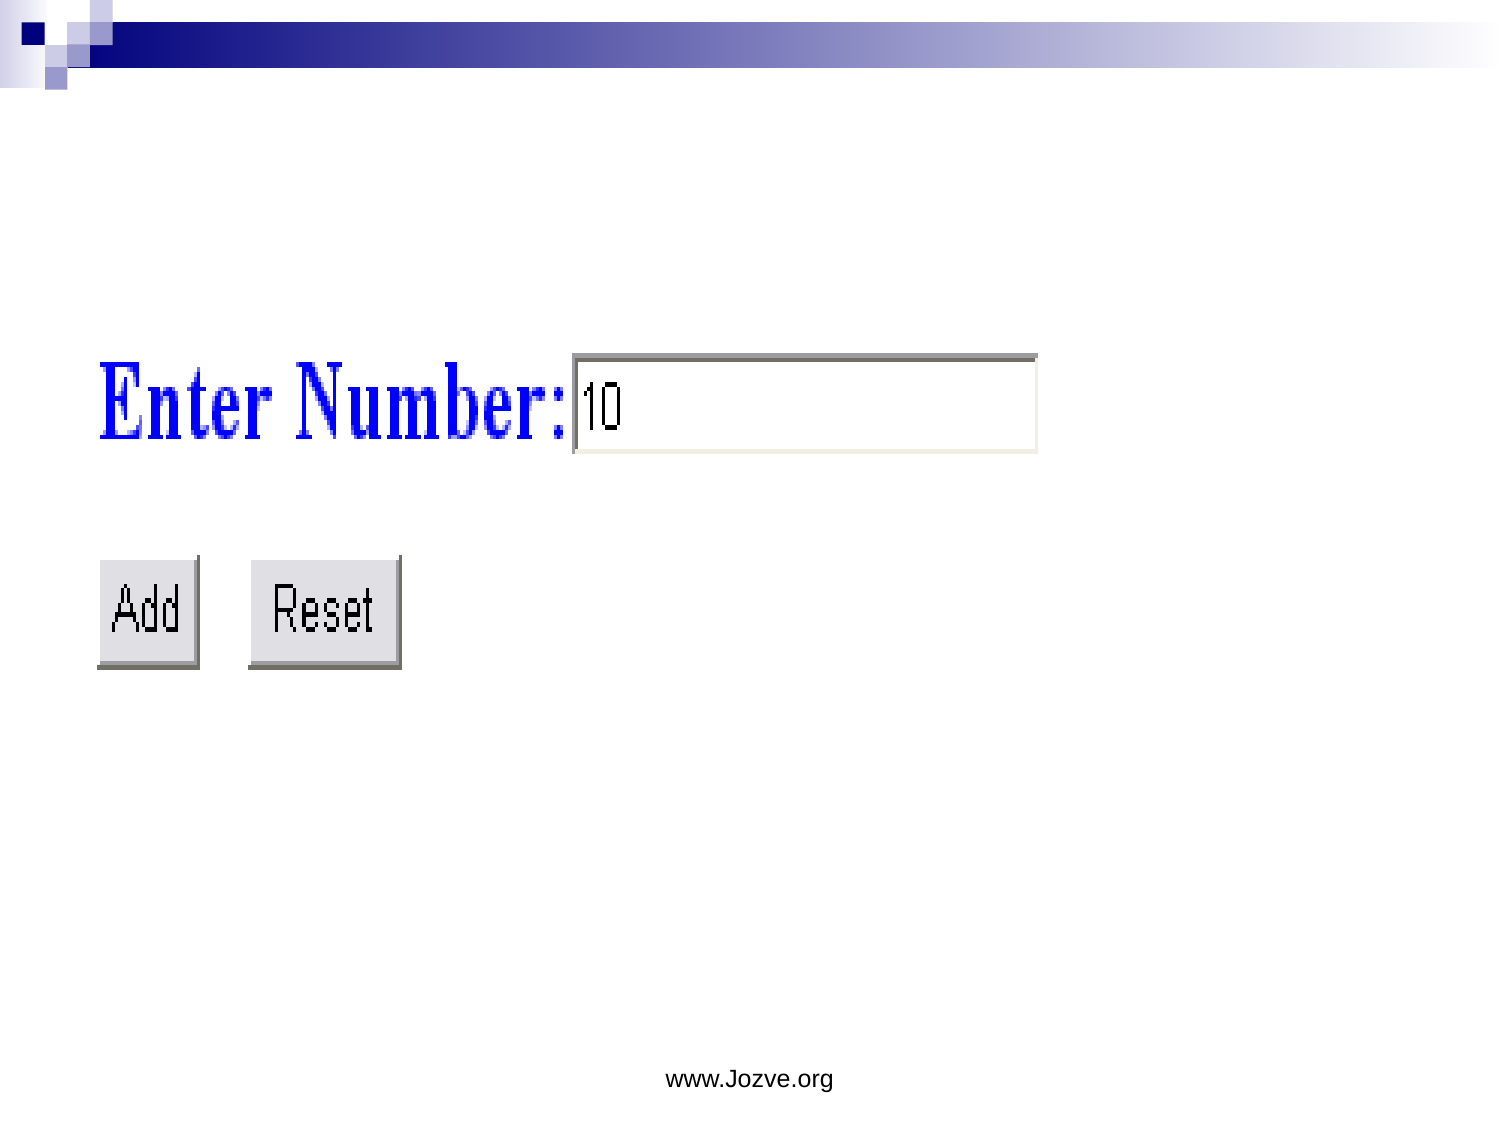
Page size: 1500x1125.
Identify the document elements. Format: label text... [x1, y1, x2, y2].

footer www.Jozve.org [512, 1024, 988, 1101]
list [76, 136, 1341, 988]
